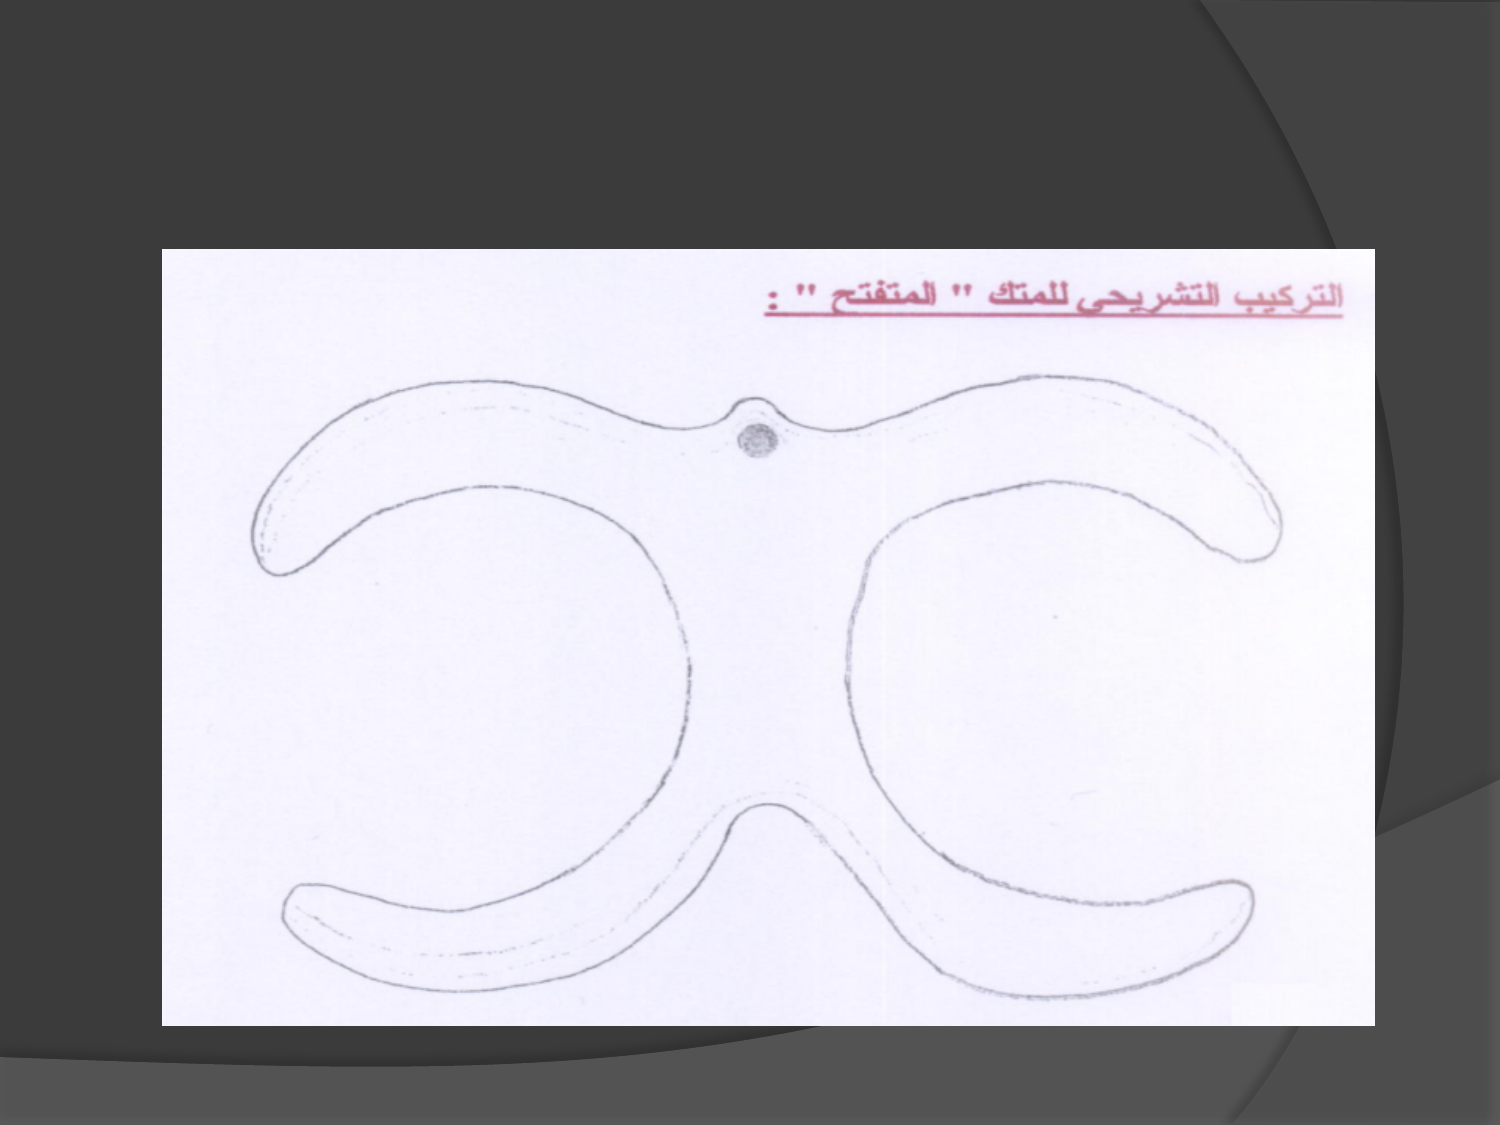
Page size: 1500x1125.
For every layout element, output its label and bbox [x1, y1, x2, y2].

picture [162, 249, 1376, 1026]
